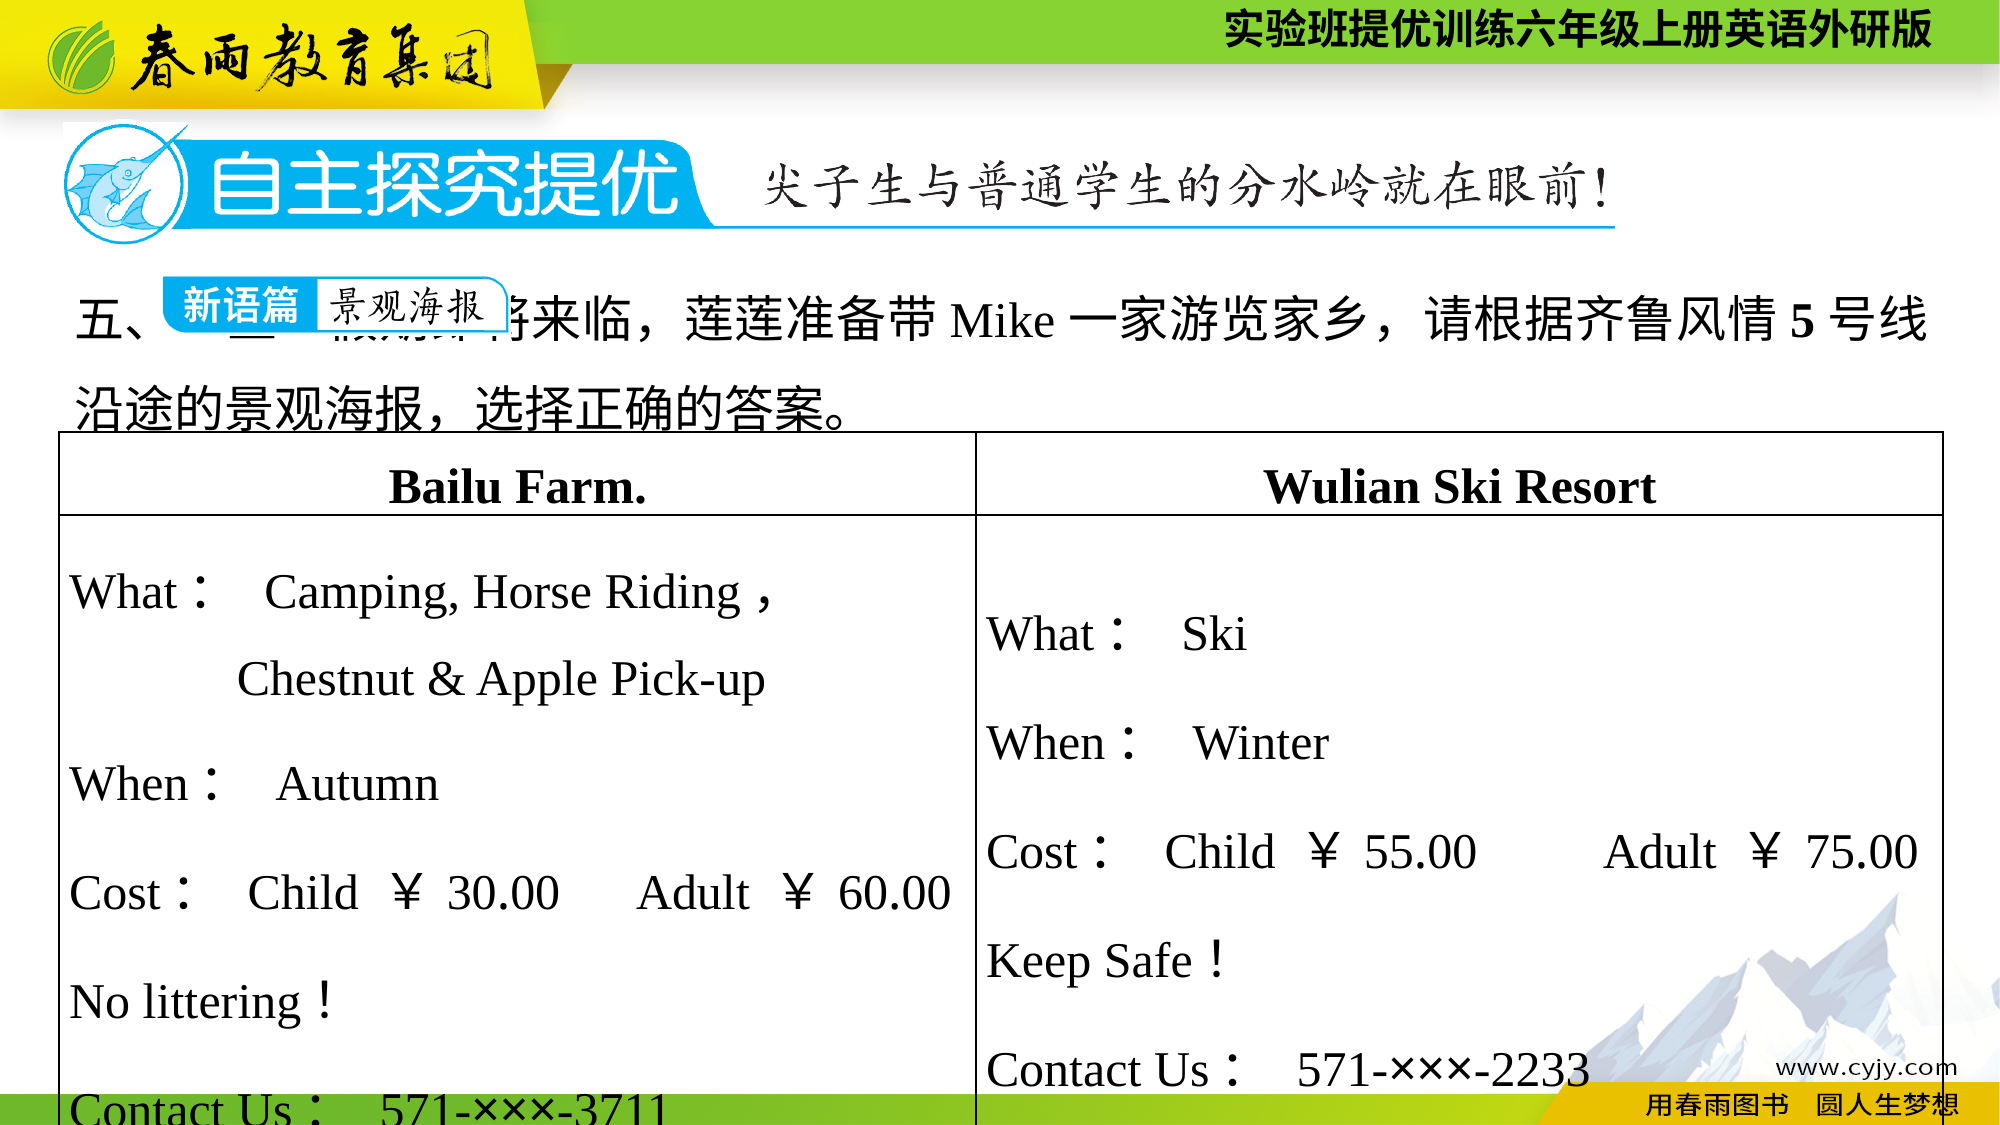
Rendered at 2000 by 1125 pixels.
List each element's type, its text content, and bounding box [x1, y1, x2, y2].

picture [160, 273, 512, 336]
picture [0, 0, 2000, 1125]
table_cell What： Ski When： Winter Cost： Child ￥55.00 Adult ￥75.00 Keep Safe！ Contact Us： 571-×××-2233 [977, 516, 1942, 1125]
list 五、 五一假期即将来临，莲莲准备带Mike一家游览家乡，请根据齐鲁风情5号线沿途的景观海报，选择正确的答案。 [59, 250, 1944, 431]
table_header Wulian Ski Resort [977, 433, 1942, 514]
table_cell What： Camping, Horse Riding， Chestnut & Apple Pick-up When： Autumn Cost： Child ￥30.00 Adult ￥60.00 No littering！ Contact Us： 571-×××-3711 [60, 516, 975, 1125]
table_header Bailu Farm. [60, 433, 975, 514]
